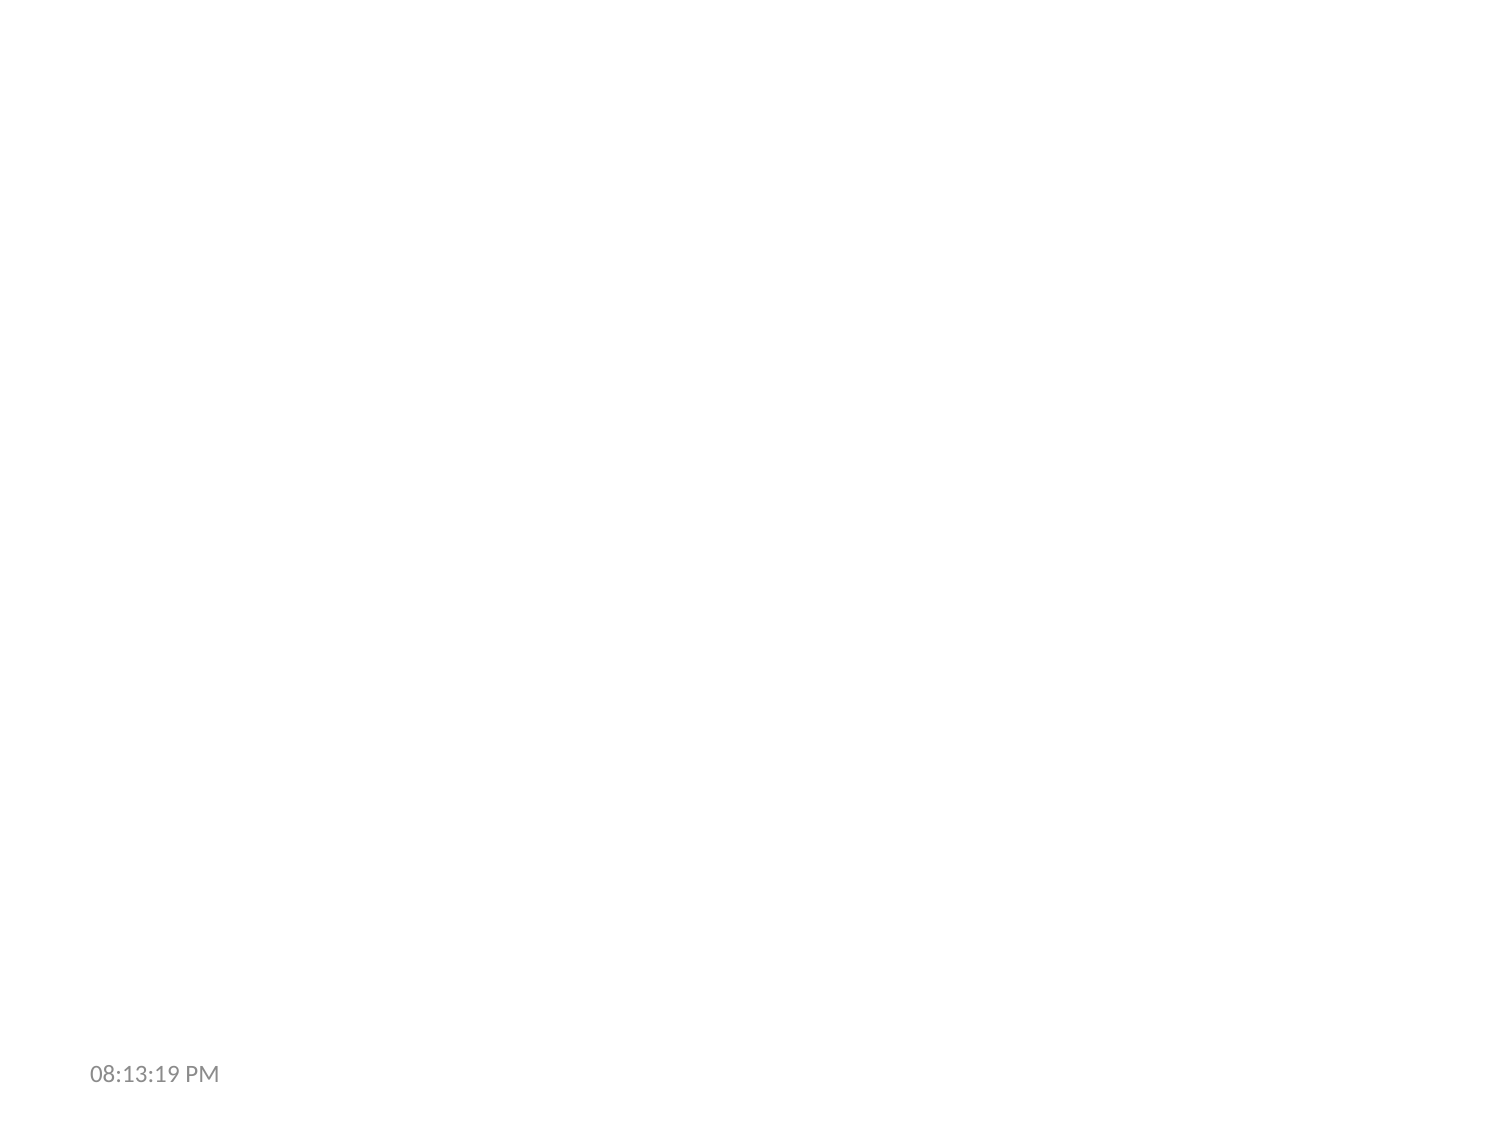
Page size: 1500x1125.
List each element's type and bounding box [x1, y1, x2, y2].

slide_number [75, 1042, 425, 1103]
